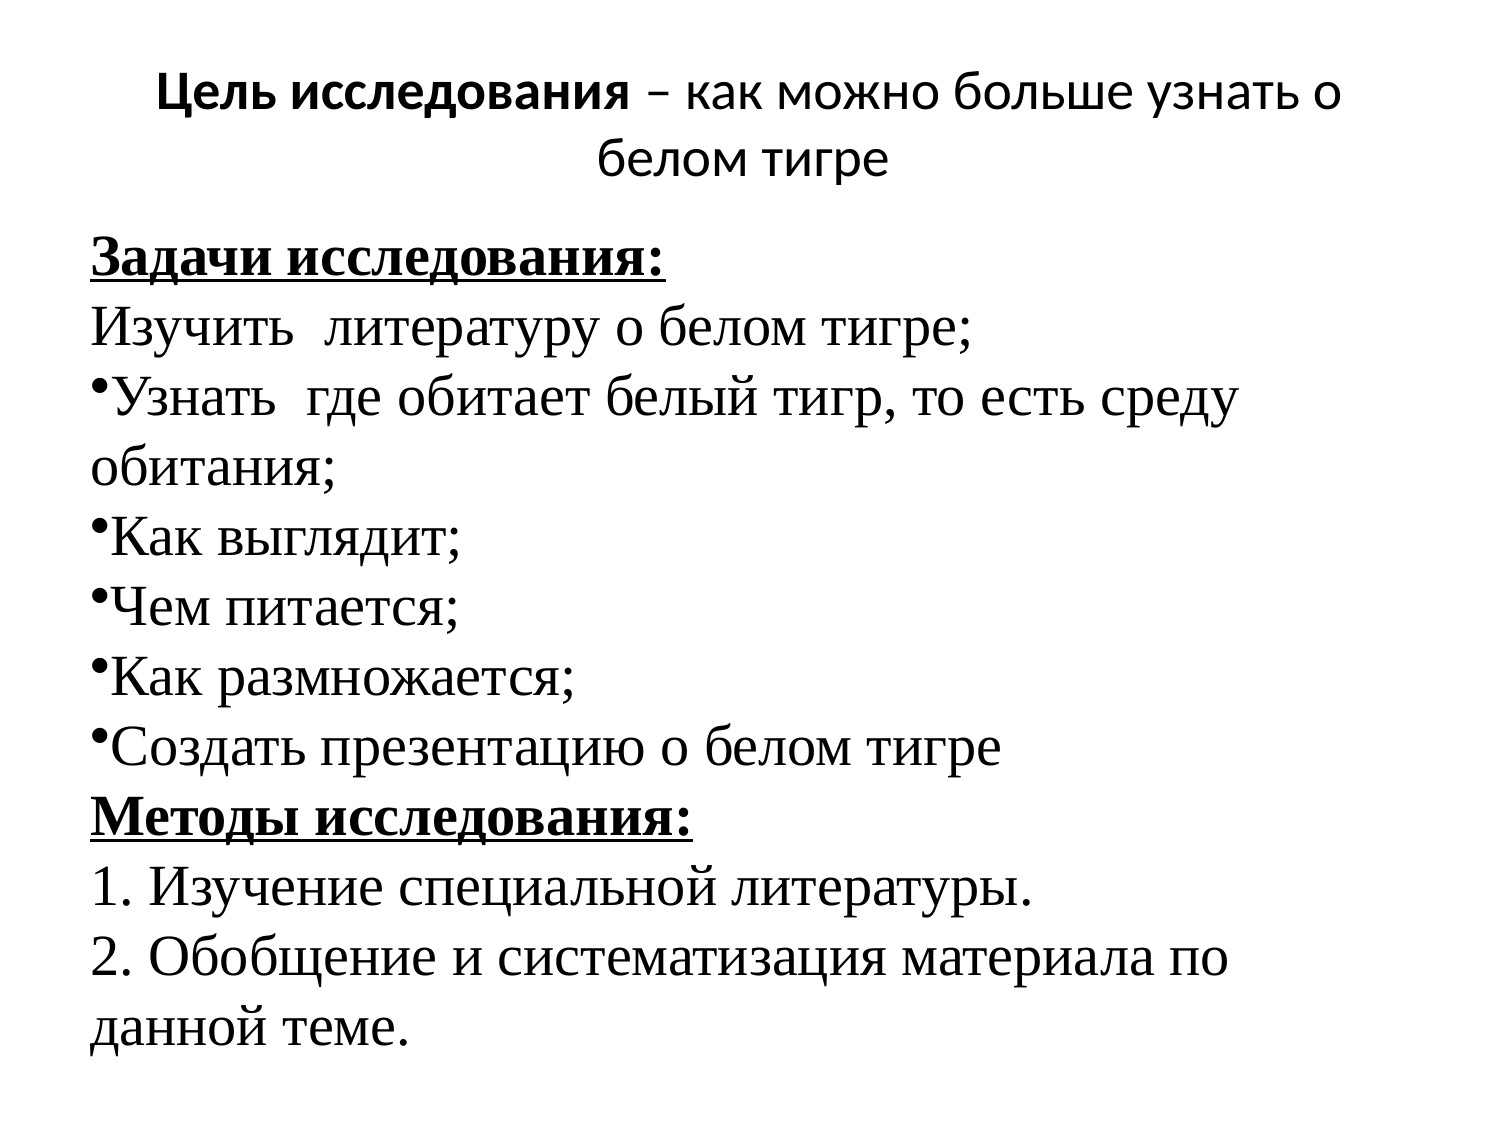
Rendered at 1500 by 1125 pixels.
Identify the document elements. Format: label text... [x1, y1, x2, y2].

list Задачи исследования: Изучить литературу о белом тигре; Узнать где обитает белый тигр, то есть среду обитания; Как выглядит; Чем питается; Как размножается; Создать презентацию о белом тигре Методы исследования: 1. Изучение специальной литературы. 2. Обобщение и систематизация материала по данной теме. [75, 209, 1471, 1125]
title Цель исследования – как можно больше узнать о белом тигре [75, 45, 1425, 197]
